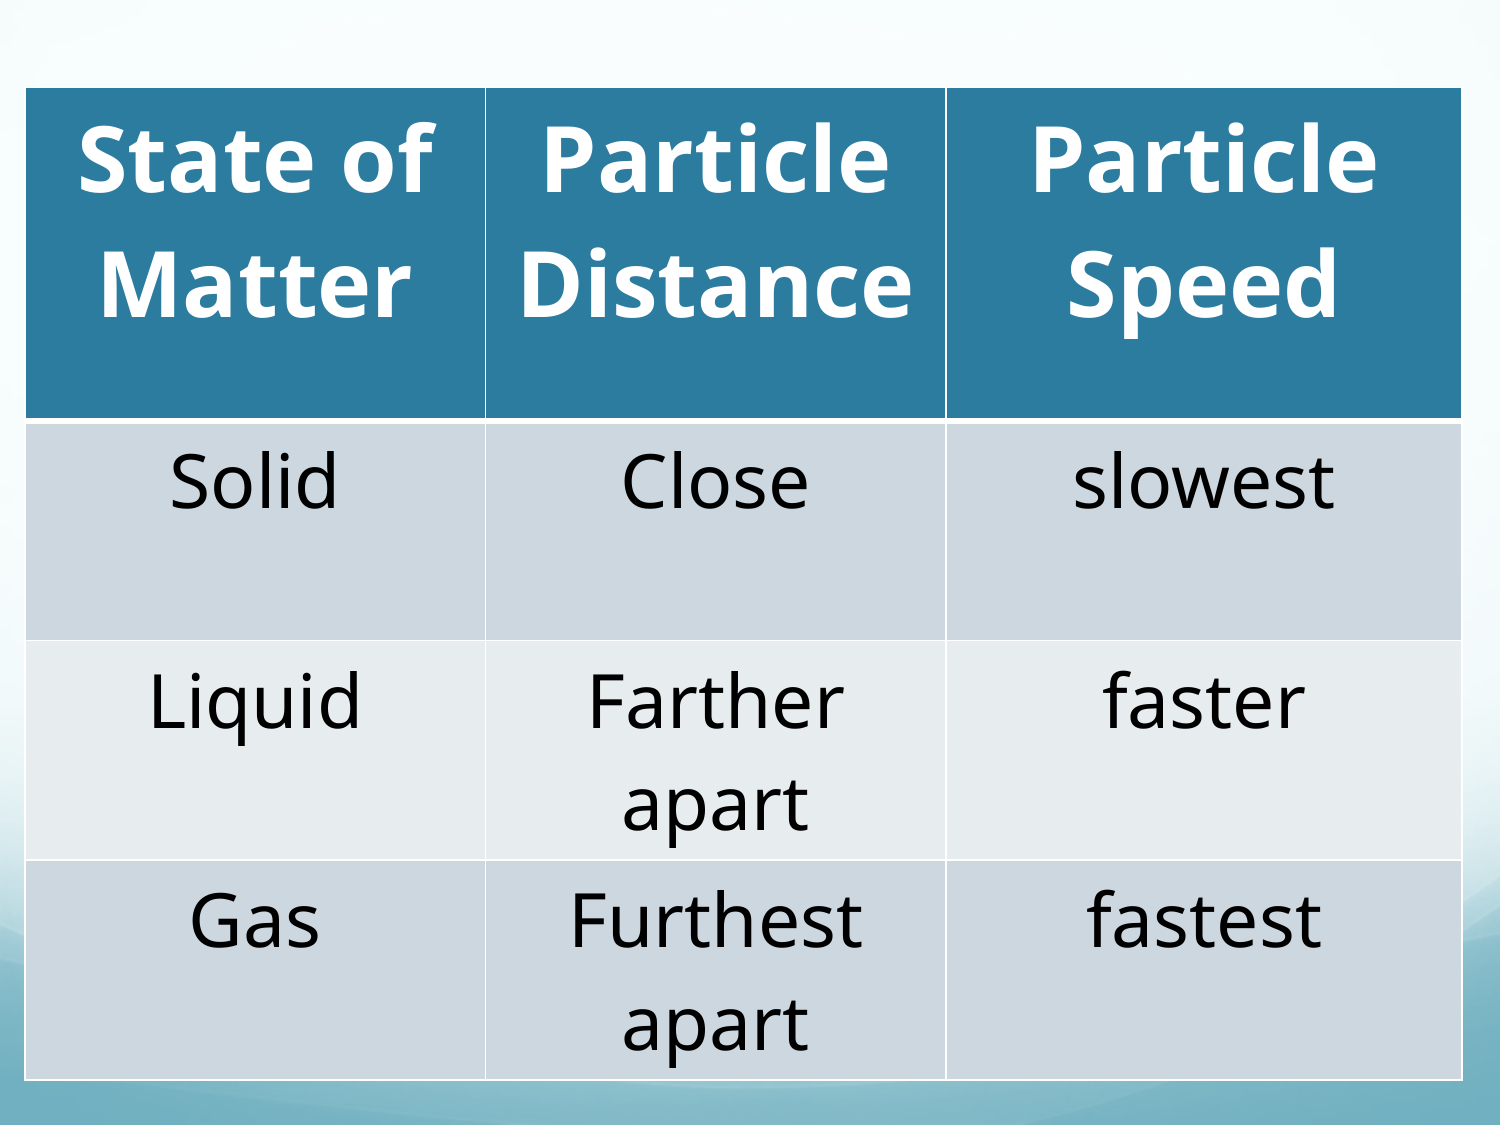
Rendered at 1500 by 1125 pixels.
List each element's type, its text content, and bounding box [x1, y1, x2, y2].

table_cell slowest [947, 424, 1461, 640]
table_cell Close [486, 424, 945, 640]
table_header Particle Speed [947, 88, 1461, 418]
table_cell fastest [947, 861, 1461, 1079]
table_cell Liquid [26, 641, 485, 859]
table_cell faster [947, 641, 1461, 859]
table_cell Furthest apart [486, 861, 945, 1079]
table_header Particle Distance [486, 88, 945, 418]
table_cell Gas [26, 861, 485, 1079]
table_header State of Matter [26, 88, 485, 418]
table_cell Farther apart [486, 641, 945, 859]
table_cell Solid [26, 424, 485, 640]
